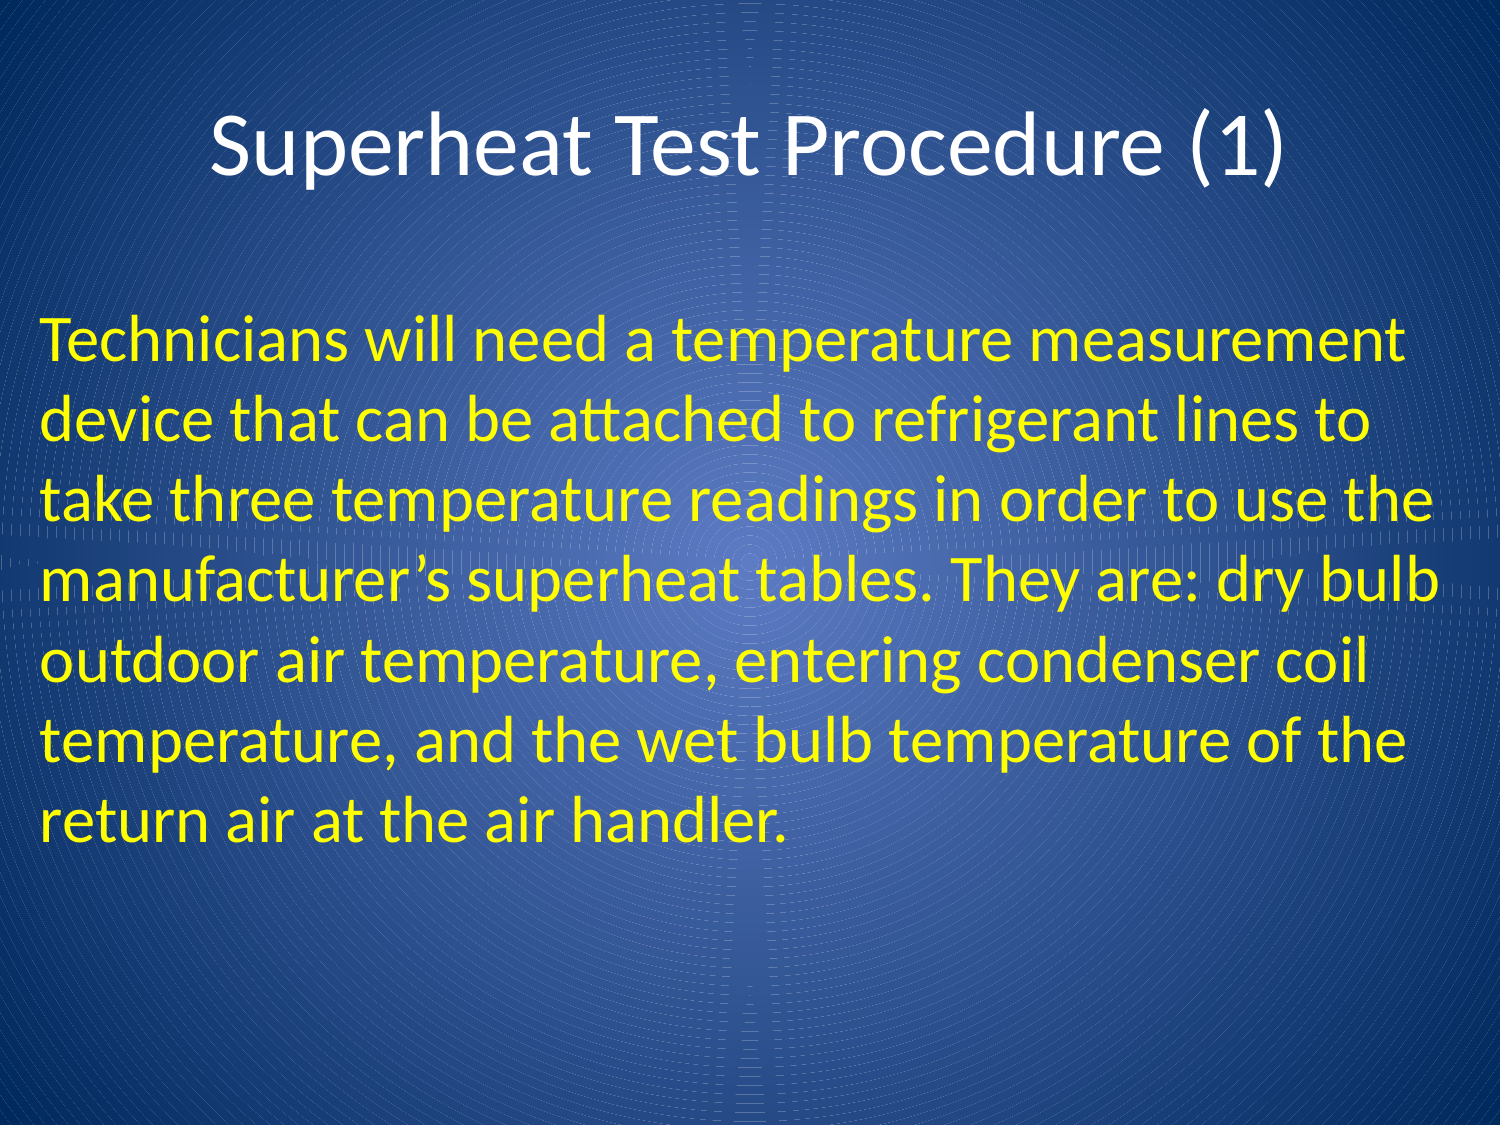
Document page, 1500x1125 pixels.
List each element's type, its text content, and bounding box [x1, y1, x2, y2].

title Superheat Test Procedure (1) [75, 45, 1425, 233]
list Technicians will need a temperature measurement device that can be attached to refrigerant lines to take three temperature readings in order to use the manufacturer’s superheat tables. They are: dry bulb outdoor air temperature, entering condenser coil temperature, and the wet bulb temperature of the return air at the air handler. [24, 287, 1475, 988]
